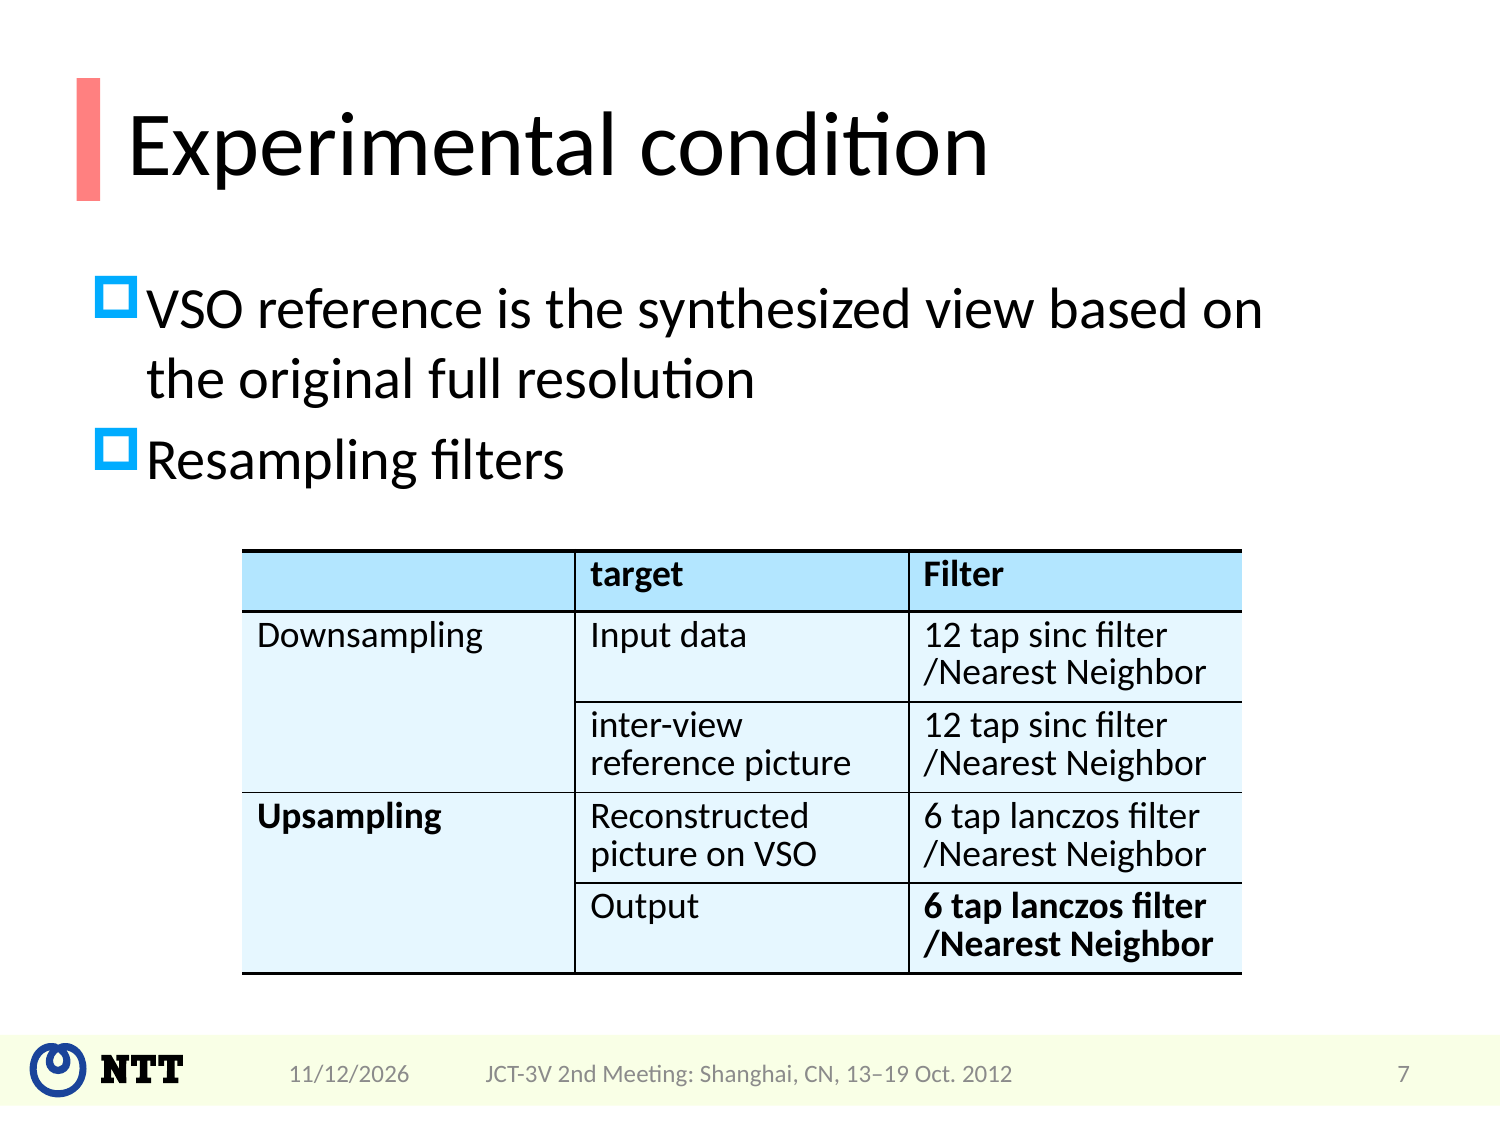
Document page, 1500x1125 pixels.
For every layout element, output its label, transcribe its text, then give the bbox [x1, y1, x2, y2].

table_cell inter-view reference picture [576, 703, 908, 792]
table_cell 12 tap sinc filter /Nearest Neighbor [910, 703, 1242, 792]
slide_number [75, 1042, 425, 1103]
list VSO reference is the synthesized view based on the original full resolution Resampling filters [75, 262, 1425, 1005]
table_cell 6 tap lanczos filter /Nearest Neighbor [910, 793, 1242, 882]
table_cell Input data [576, 613, 908, 701]
table_cell 12 tap sinc filter /Nearest Neighbor [910, 613, 1242, 701]
title Experimental condition [112, 45, 1425, 233]
table_cell Downsampling [242, 613, 574, 792]
table_header target [576, 553, 908, 610]
slide_number 7 [1074, 1042, 1425, 1103]
table_header [242, 553, 574, 610]
table_cell Upsampling [242, 793, 574, 972]
table_header Filter [910, 553, 1242, 610]
table_cell Reconstructed picture on VSO [576, 793, 908, 882]
table_cell 6 tap lanczos filter /Nearest Neighbor [910, 884, 1242, 972]
table_cell Output [576, 884, 908, 972]
footer JCT-3V 2nd Meeting: Shanghai, CN, 13–19 Oct. 2012 [454, 1042, 1046, 1103]
